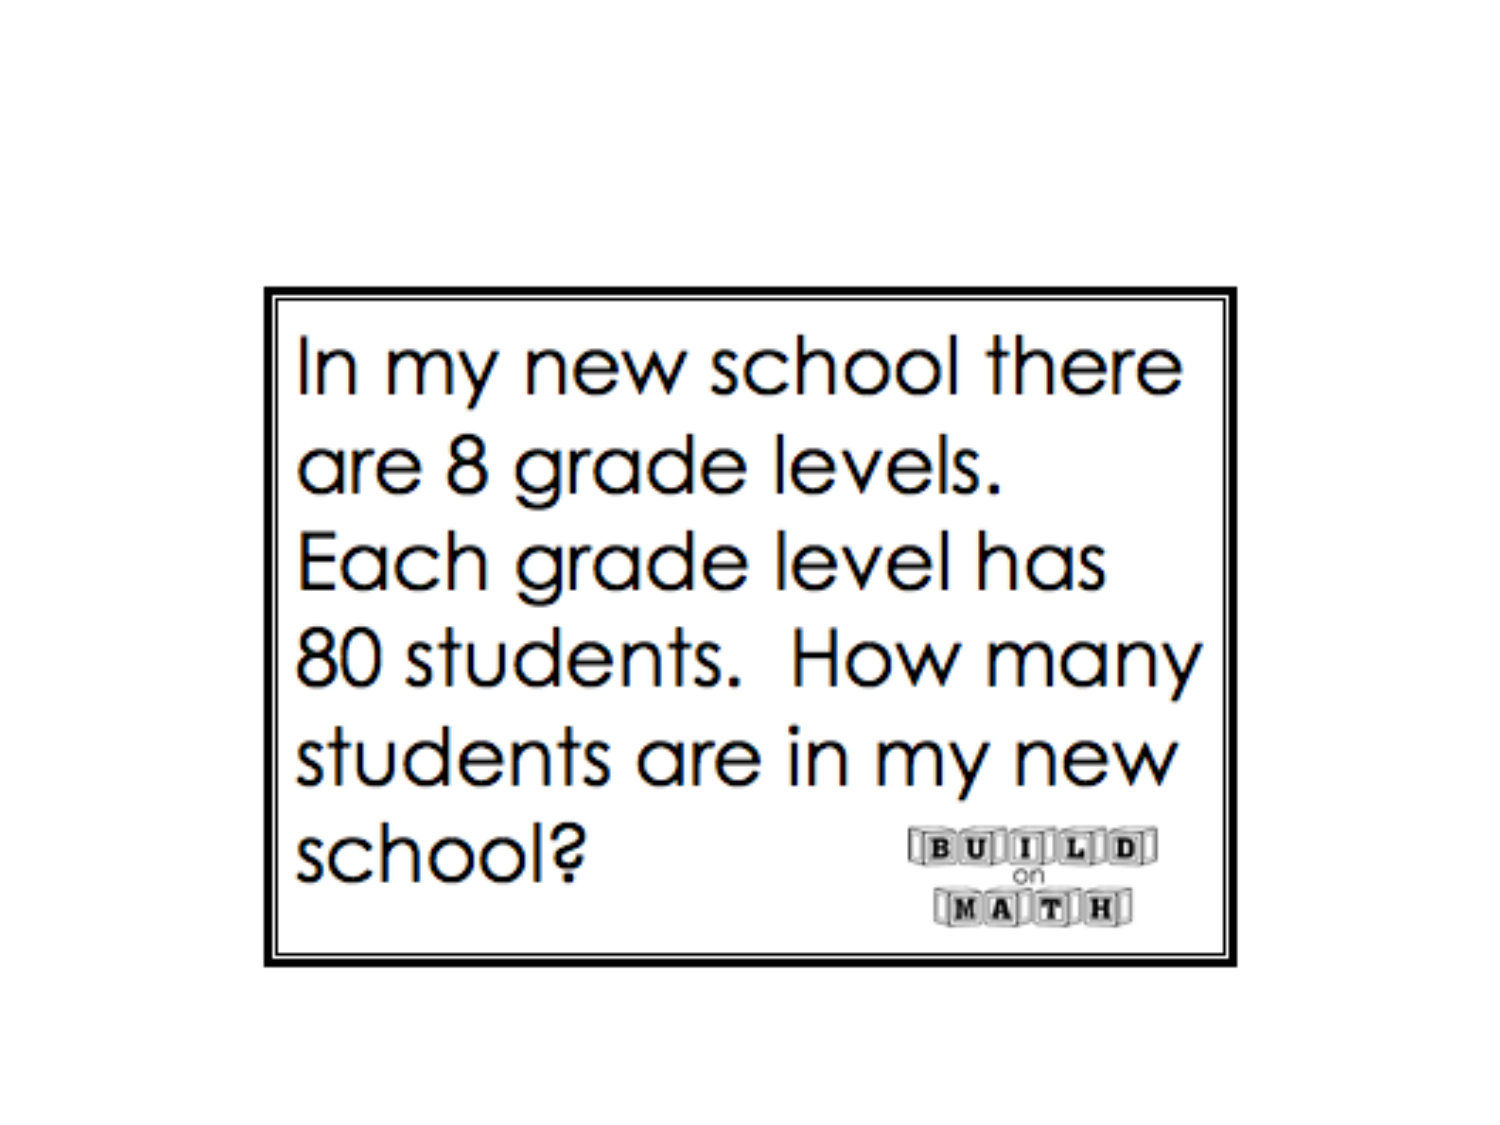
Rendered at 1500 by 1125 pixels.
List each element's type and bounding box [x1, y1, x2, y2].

list [74, 262, 1426, 1006]
